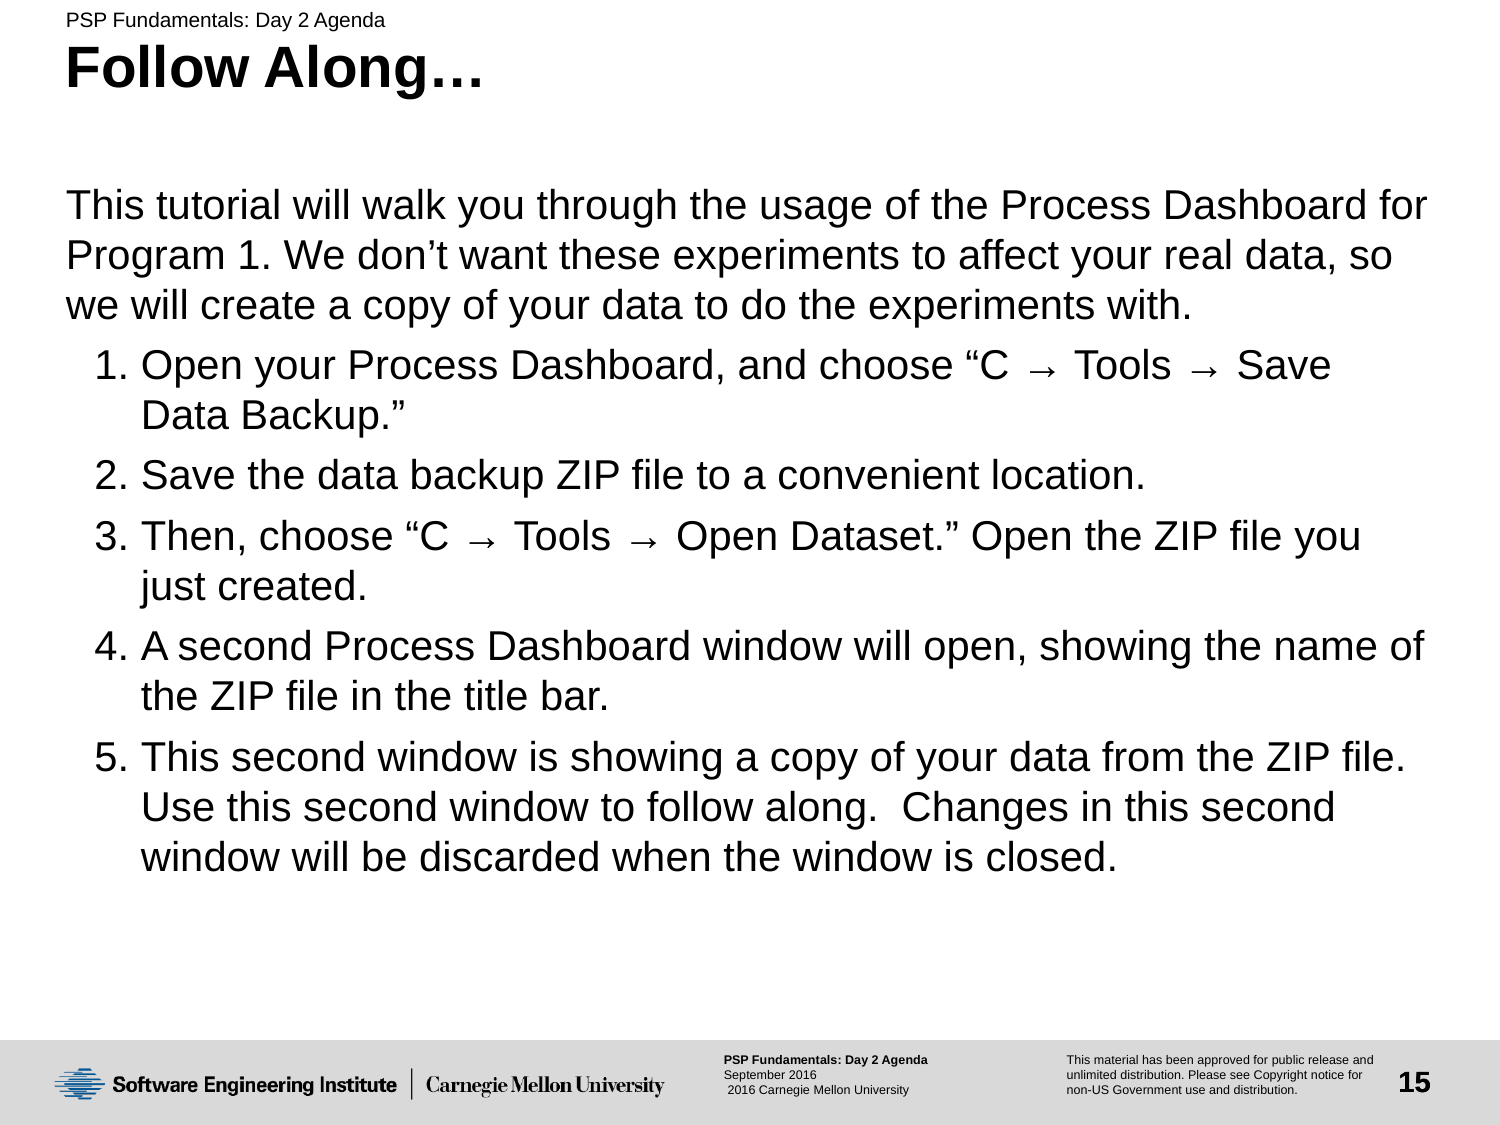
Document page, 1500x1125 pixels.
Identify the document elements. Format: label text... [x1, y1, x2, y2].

title Follow Along… [65, 37, 1430, 148]
picture [46, 1061, 673, 1104]
list This tutorial will walk you through the usage of the Process Dashboard for Program 1. We don’t want these experiments to affect your real data, so we will create a copy of your data to do the experiments with. Open your Process Dashboard, and choose “C → Tools → Save Data Backup.” Save the data backup ZIP file to a convenient location. Then, choose “C → Tools → Open Dataset.” Open the ZIP file you just created. A second Process Dashboard window will open, showing the name of the ZIP file in the title bar. This second window is showing a copy of your data from the ZIP file. Use this second window to follow along. Changes in this second window will be discarded when the window is closed. [65, 177, 1431, 1000]
